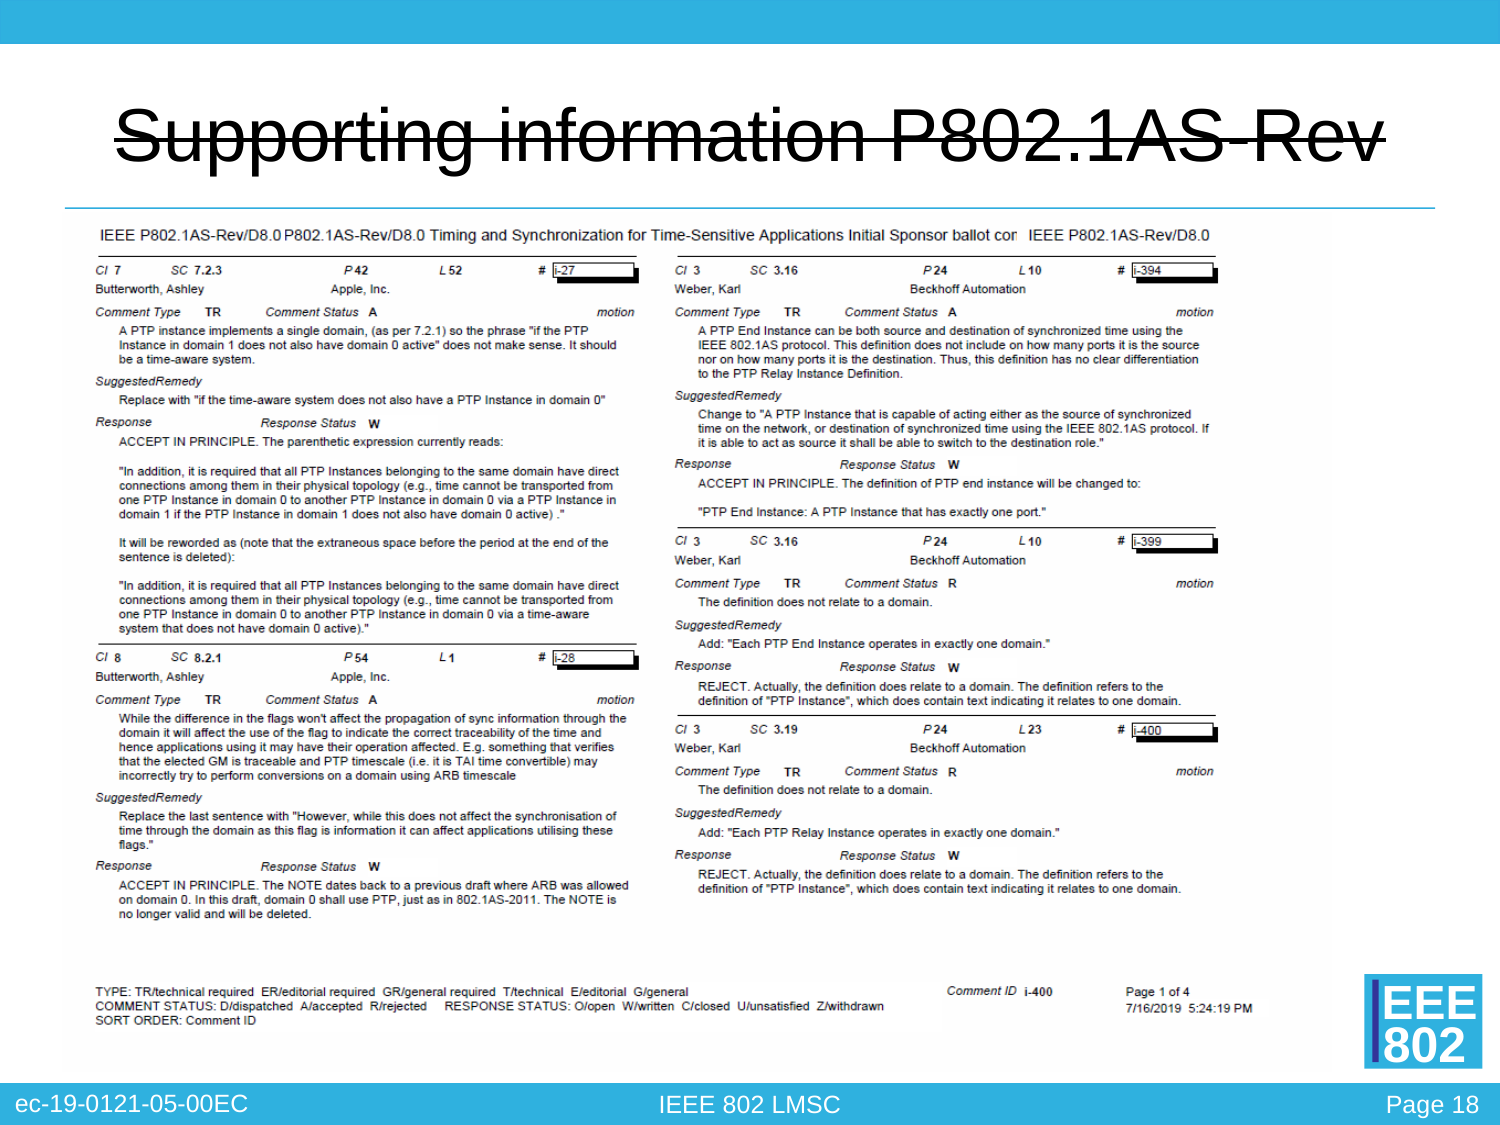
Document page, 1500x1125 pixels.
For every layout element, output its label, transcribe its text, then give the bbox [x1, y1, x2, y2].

title Supporting information P802.1AS-Rev [75, 66, 1425, 197]
picture [62, 212, 1332, 1072]
